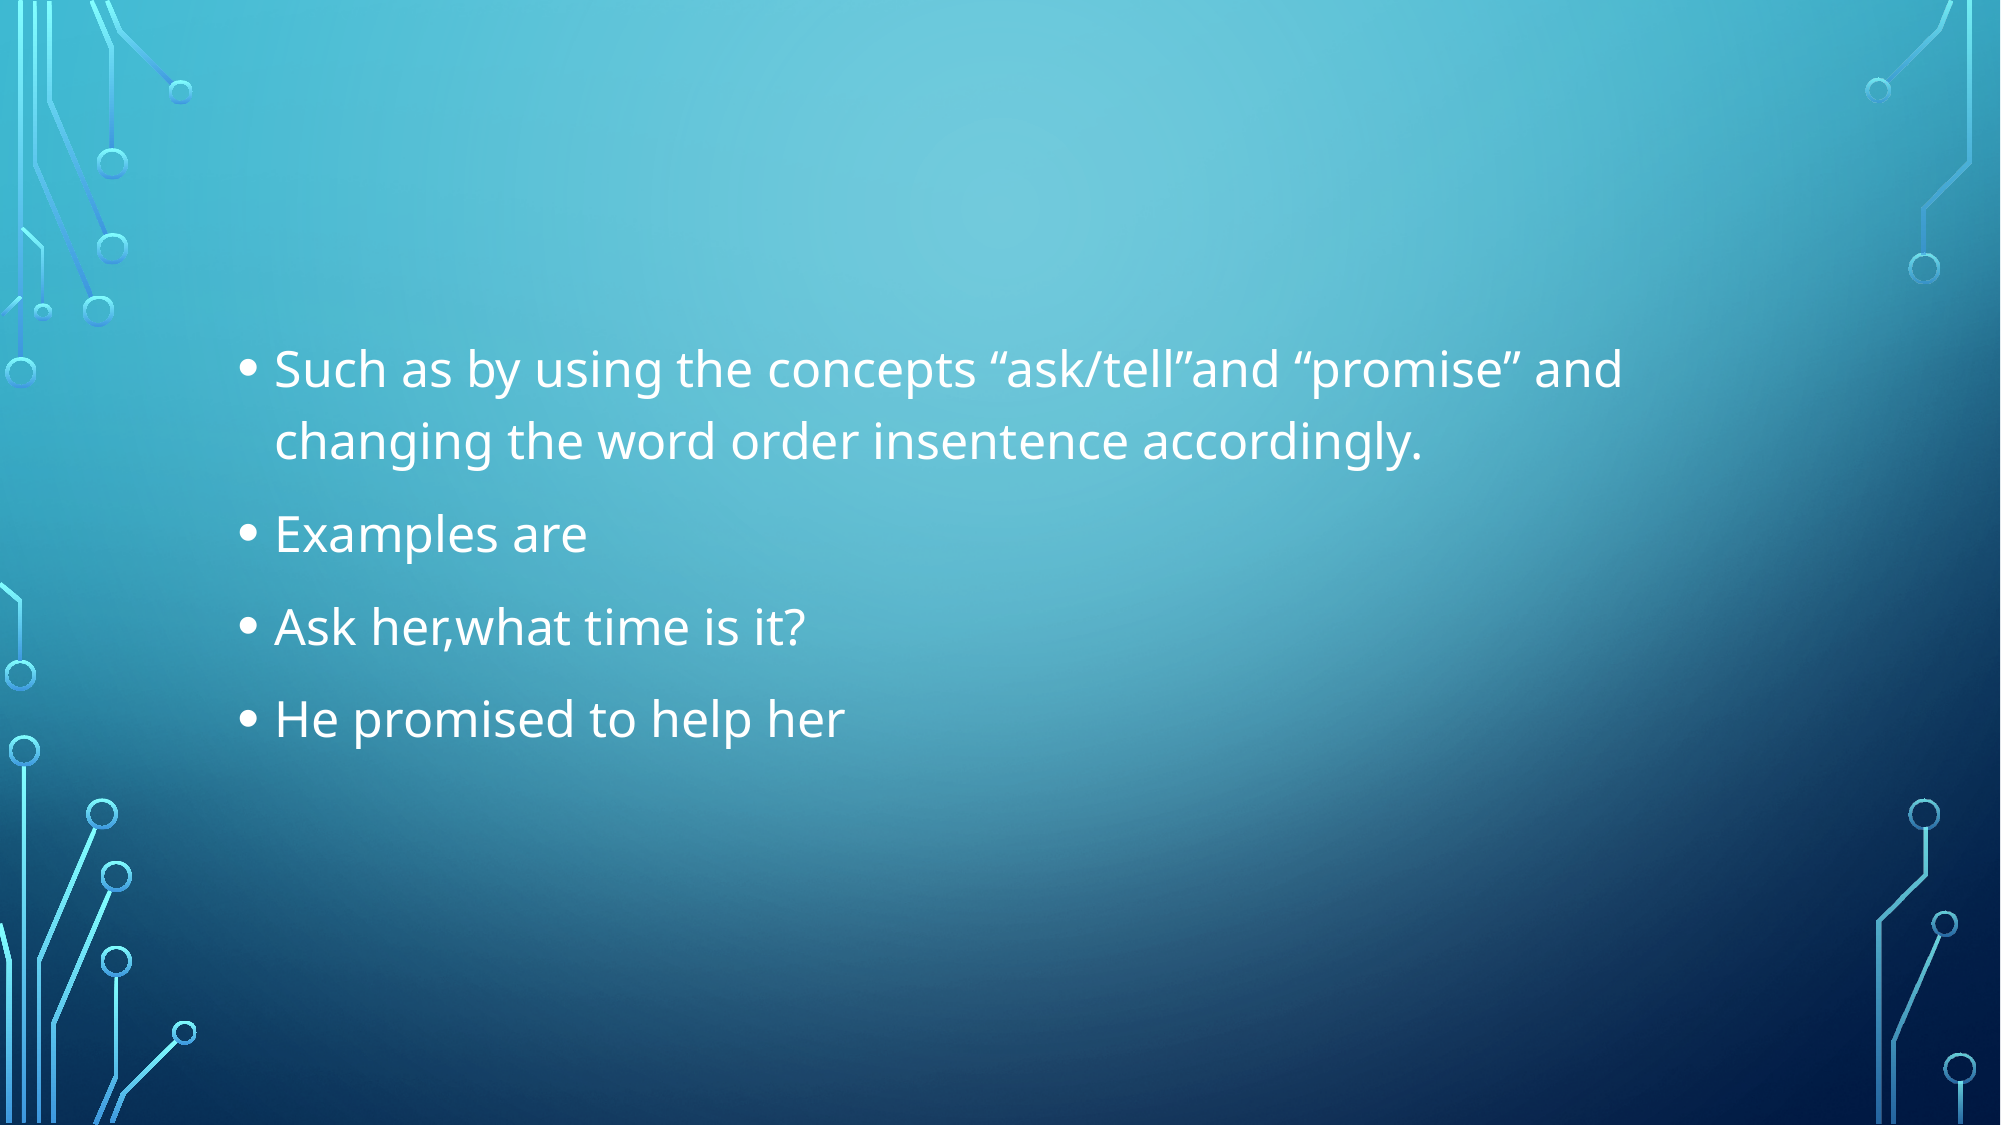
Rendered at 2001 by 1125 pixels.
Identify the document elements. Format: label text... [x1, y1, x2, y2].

list Such as by using the concepts “ask/tell”and “promise” and changing the word order insentence accordingly. Examples are Ask her,what time is it? He promised to help her [222, 317, 1848, 1073]
